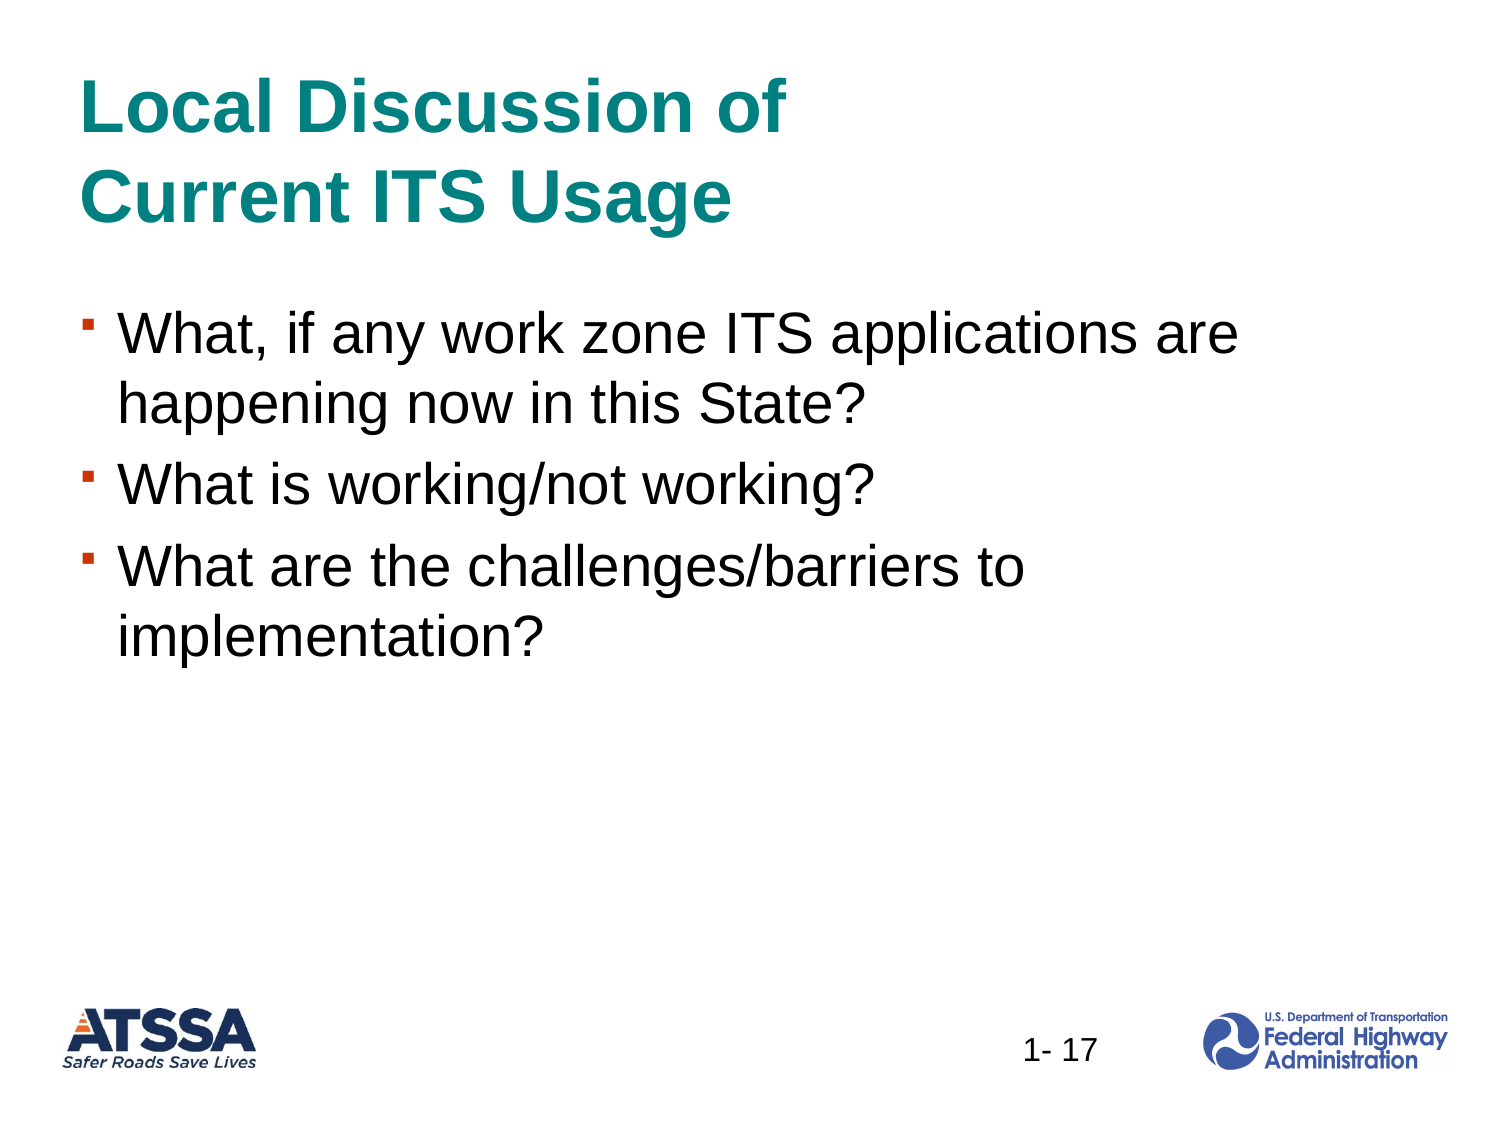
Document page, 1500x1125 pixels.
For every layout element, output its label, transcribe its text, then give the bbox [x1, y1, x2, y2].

list What, if any work zone ITS applications are happening now in this State? What is working/not working? What are the challenges/barriers to implementation? [64, 287, 1453, 1001]
picture [1200, 1008, 1450, 1072]
title Local Discussion of Current ITS Usage [64, 38, 827, 257]
picture [62, 1008, 256, 1068]
